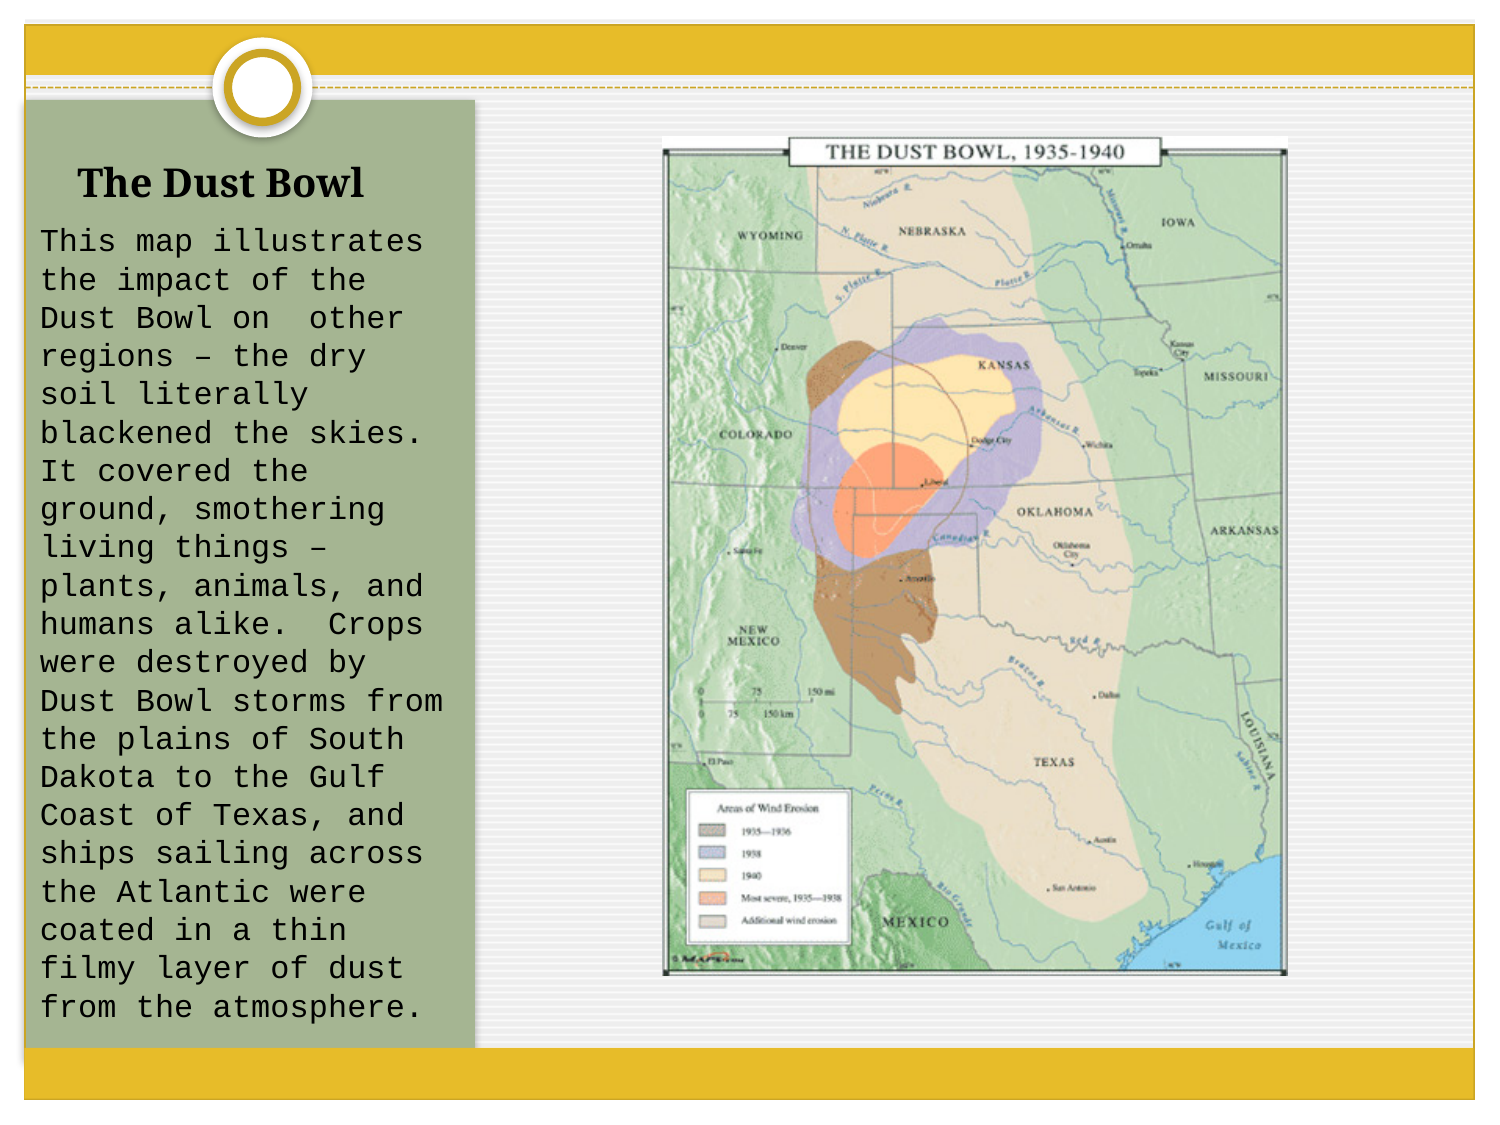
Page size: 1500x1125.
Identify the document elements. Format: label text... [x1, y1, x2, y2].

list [662, 136, 1288, 976]
title The Dust Bowl [62, 149, 450, 212]
list This map illustrates the impact of the Dust Bowl on other regions – the dry soil literally blackened the skies. It covered the ground, smothering living things – plants, animals, and humans alike. Crops were destroyed by Dust Bowl storms from the plains of South Dakota to the Gulf Coast of Texas, and ships sailing across the Atlantic were coated in a thin filmy layer of dust from the atmosphere. [24, 212, 463, 1038]
